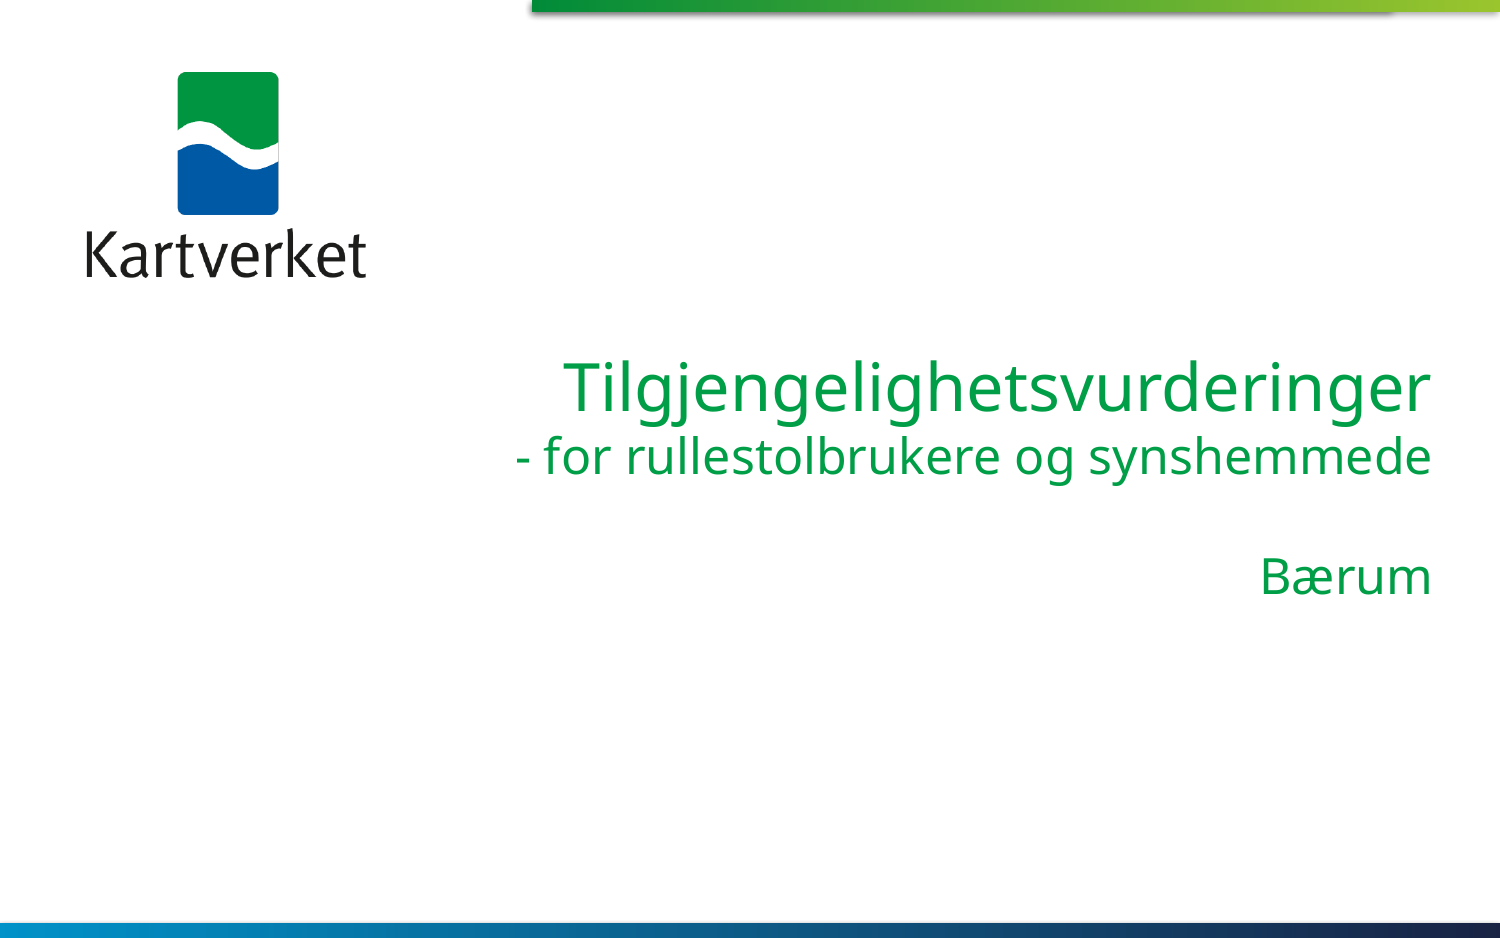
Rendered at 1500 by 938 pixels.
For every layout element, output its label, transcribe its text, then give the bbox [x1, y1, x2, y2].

text_box Tilgjengelighetsvurderinger - for rullestolbrukere og synshemmede Bærum [66, 337, 1449, 613]
